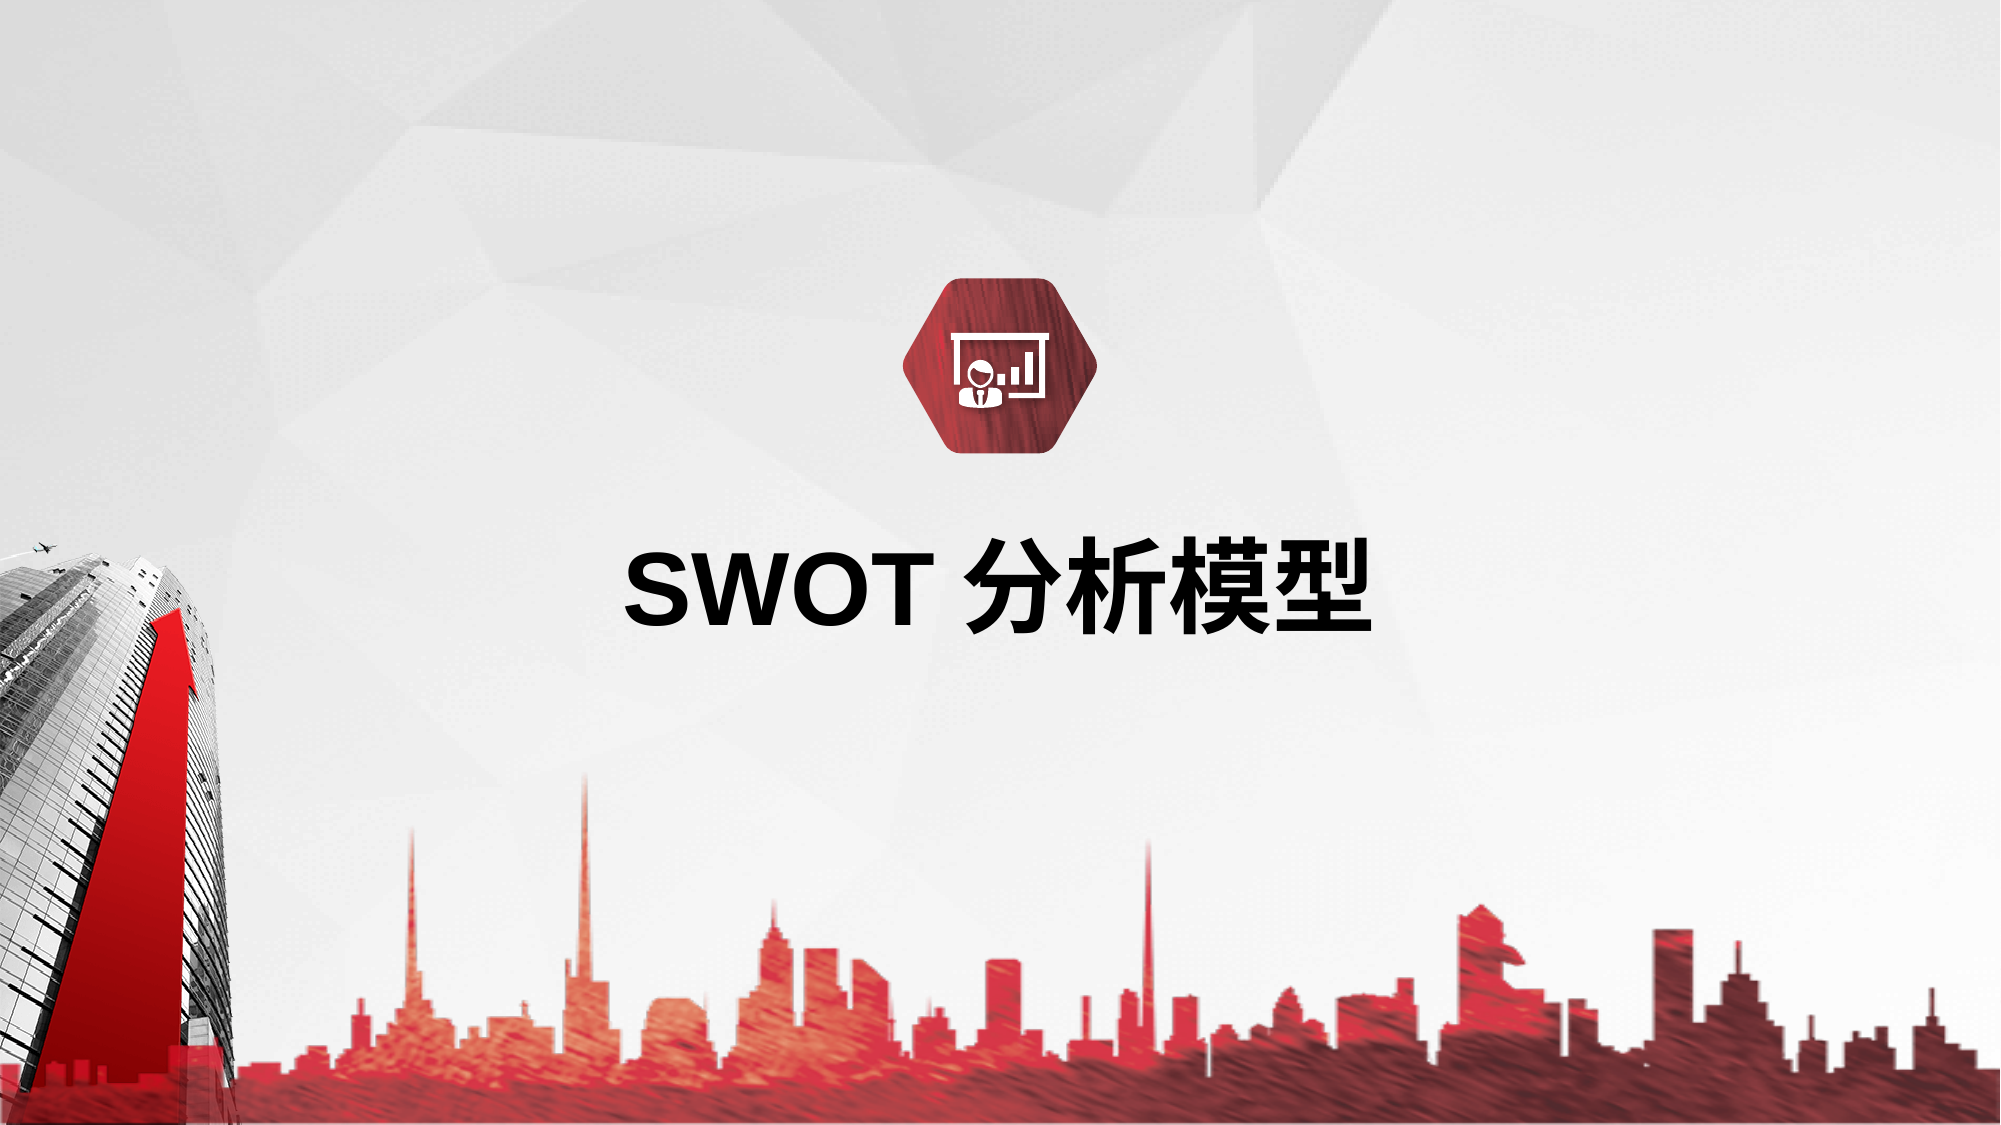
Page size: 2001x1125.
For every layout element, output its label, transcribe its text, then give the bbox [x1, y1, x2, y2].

text_box [950, 332, 1050, 399]
picture [0, 0, 2001, 1125]
text_box [959, 387, 1002, 408]
text_box SWOT分析模型 [475, 515, 1525, 652]
text_box [902, 278, 1098, 454]
